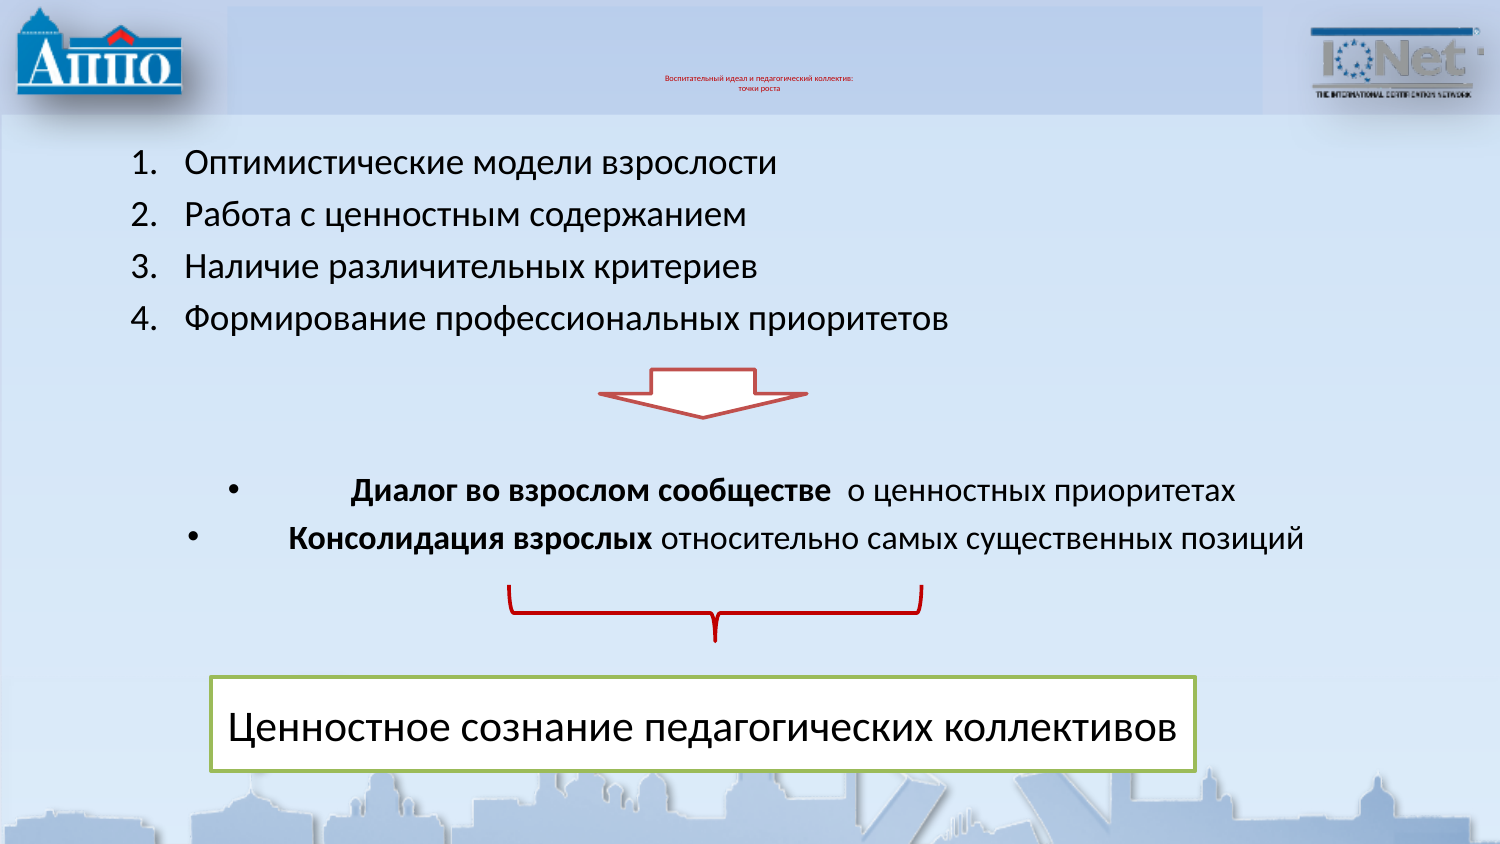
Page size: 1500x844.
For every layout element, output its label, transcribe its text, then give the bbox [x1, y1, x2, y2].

text_box [508, 584, 923, 642]
list Оптимистические модели взрослости Работа с ценностным содержанием Наличие различительных критериев Формирование профессиональных приоритетов Диалог во взрослом сообществе о ценностных приоритетах Консолидация взрослых относительно самых существенных позиций [115, 130, 1432, 567]
title Воспитательный идеал и педагогический коллектив: точки роста [126, 47, 1395, 130]
picture [10, 2, 188, 101]
text_box Ценностное сознание педагогических коллективов [209, 675, 1197, 773]
picture [1305, 25, 1484, 101]
text_box [597, 367, 809, 420]
